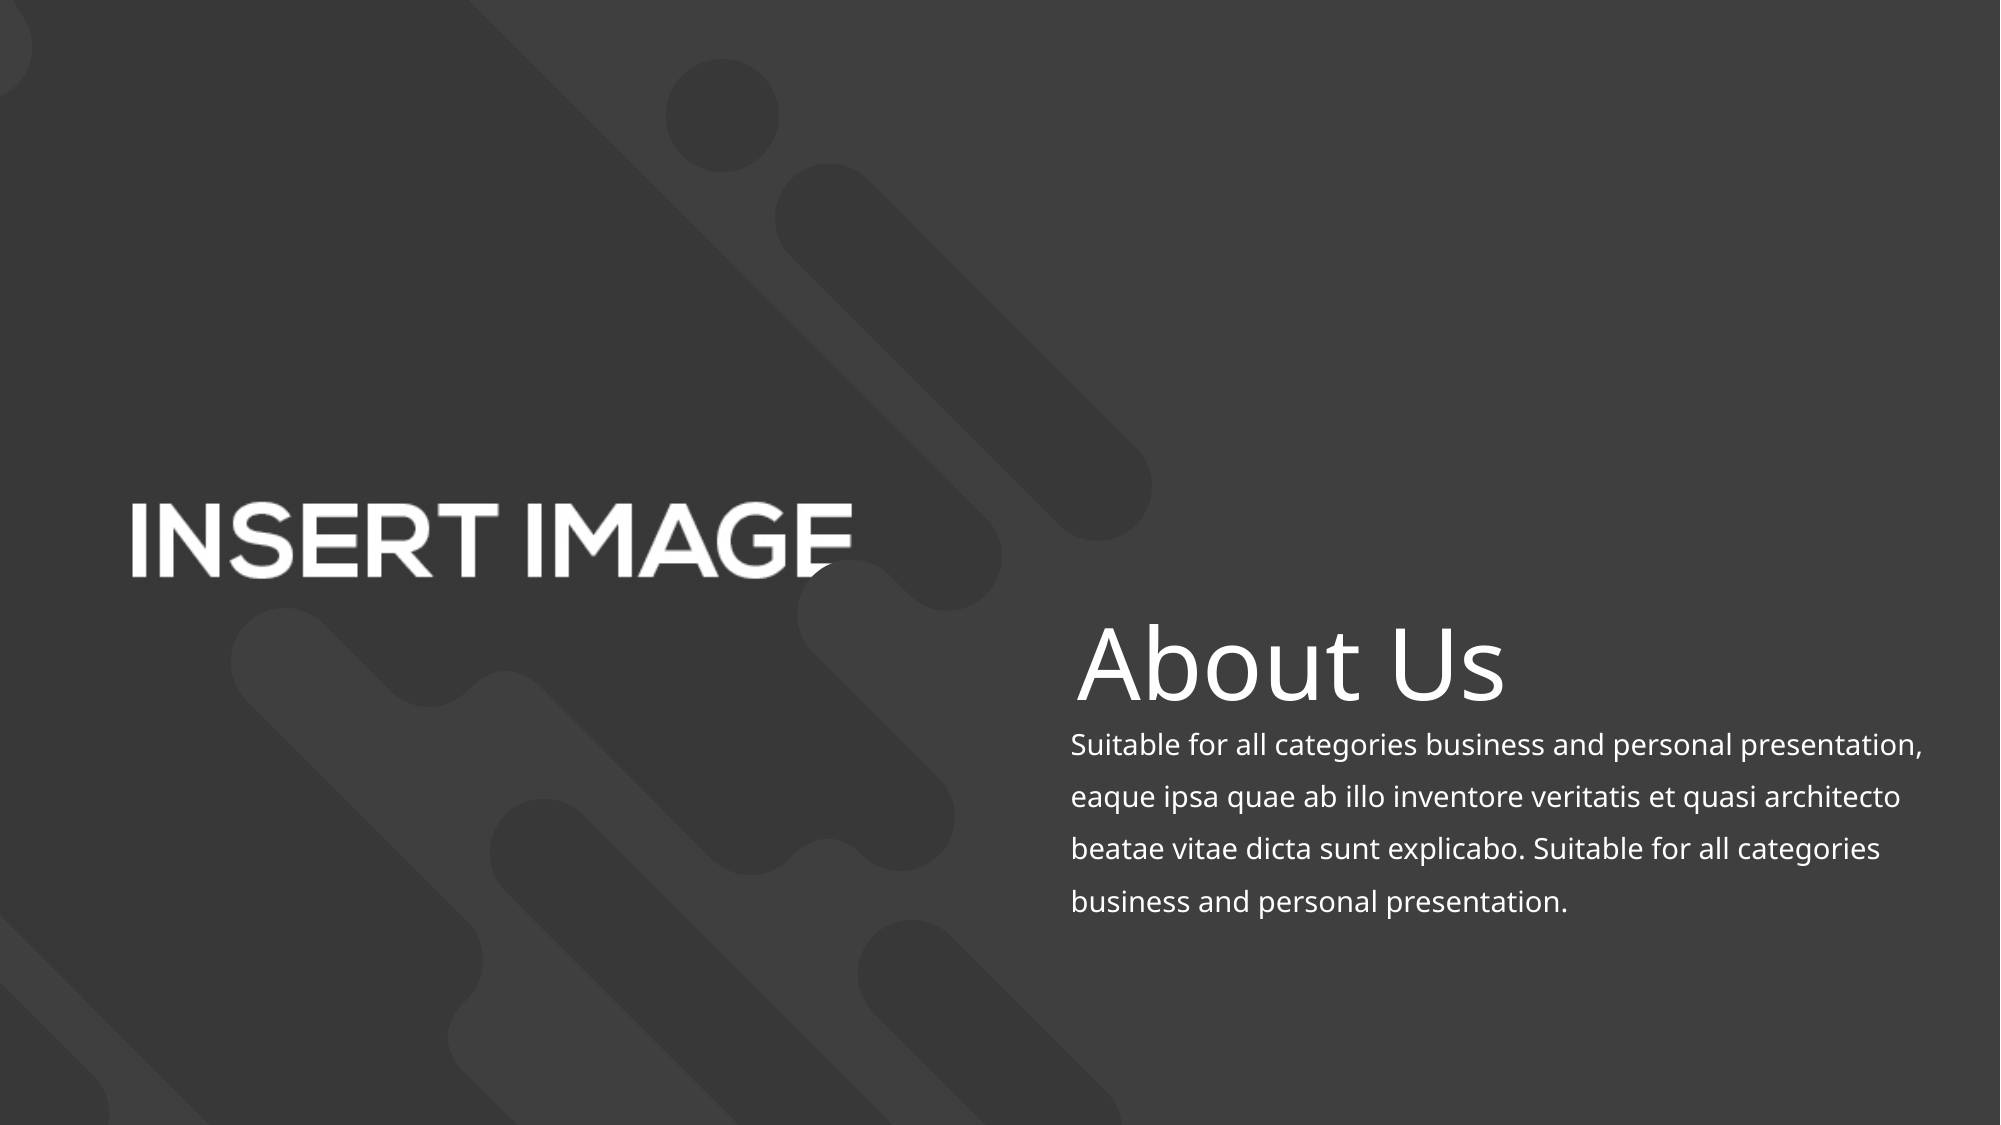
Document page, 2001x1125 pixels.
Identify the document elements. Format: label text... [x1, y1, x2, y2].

text_box Suitable for all categories business and personal presentation, eaque ipsa quae ab illo inventore veritatis et quasi architecto beatae vitae dicta sunt explicabo. Suitable for all categories business and personal presentation. [1152, 700, 1946, 926]
text_box About Us [1152, 592, 1524, 700]
picture [0, 0, 1152, 1125]
